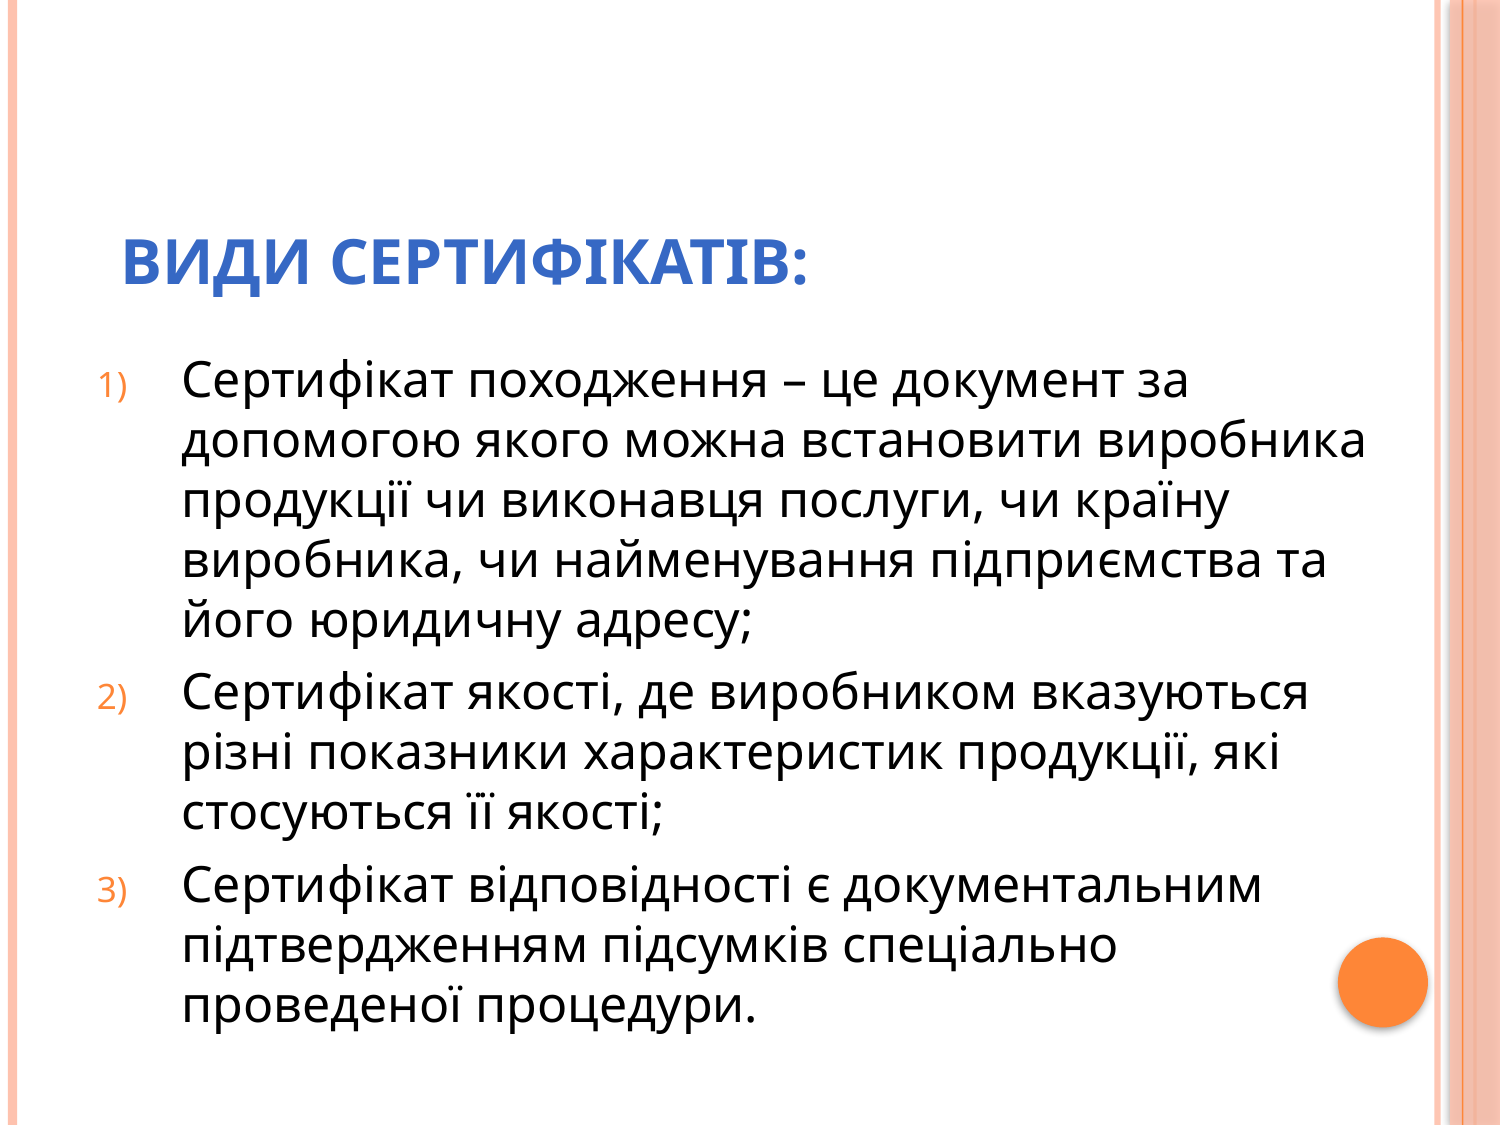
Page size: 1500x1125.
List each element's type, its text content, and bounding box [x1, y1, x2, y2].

list Сертифікат походження – це документ за допомогою якого можна встановити виробника продукції чи виконавця послуги, чи країну виробника, чи найменування підприємства та його юридичну адресу; Сертифікат якості, де виробником вказуються різні показники характеристик продукції, які стосуються її якості; Сертифікат відповідності є документальним підтвердженням підсумків спеціально проведеної процедури. [82, 339, 1425, 1125]
title Види сертифікатів: [105, 117, 1456, 305]
